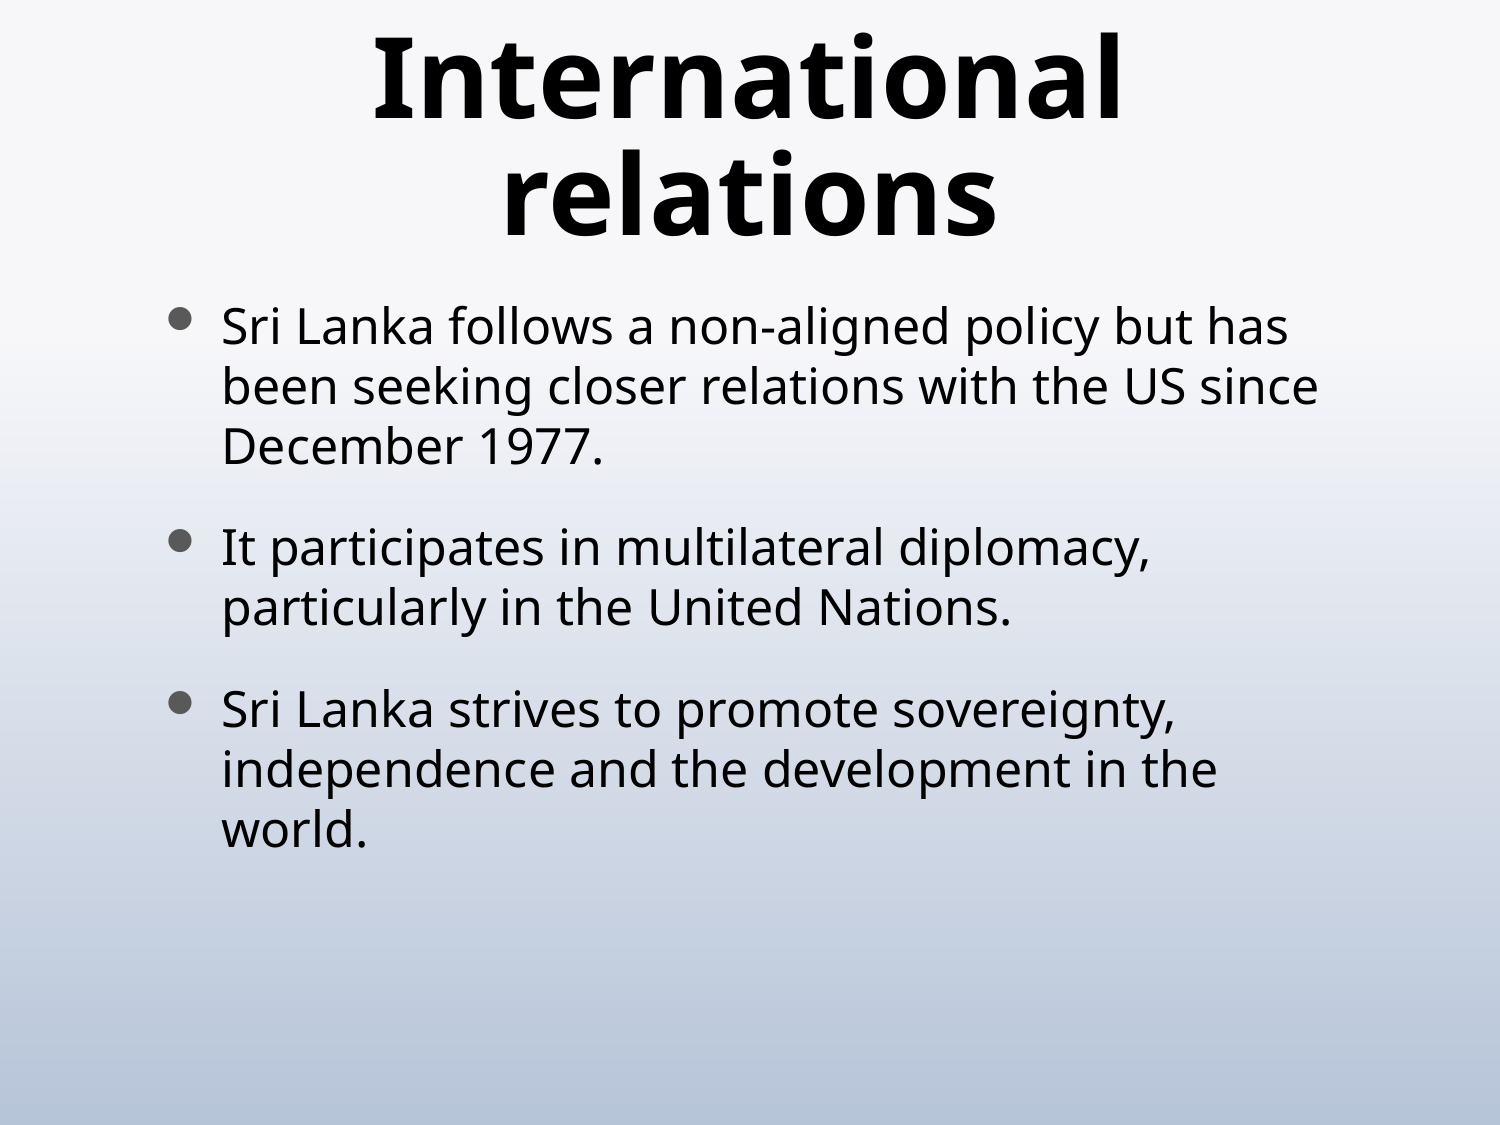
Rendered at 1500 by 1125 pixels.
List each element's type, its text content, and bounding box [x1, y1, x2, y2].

list Sri Lanka follows a non-aligned policy but has been seeking closer relations with the US since December 1977. It participates in multilateral diplomacy, particularly in the United Nations. Sri Lanka strives to promote sovereignty, independence and the development in the world. [150, 286, 1350, 993]
title International relations [150, 37, 1350, 245]
